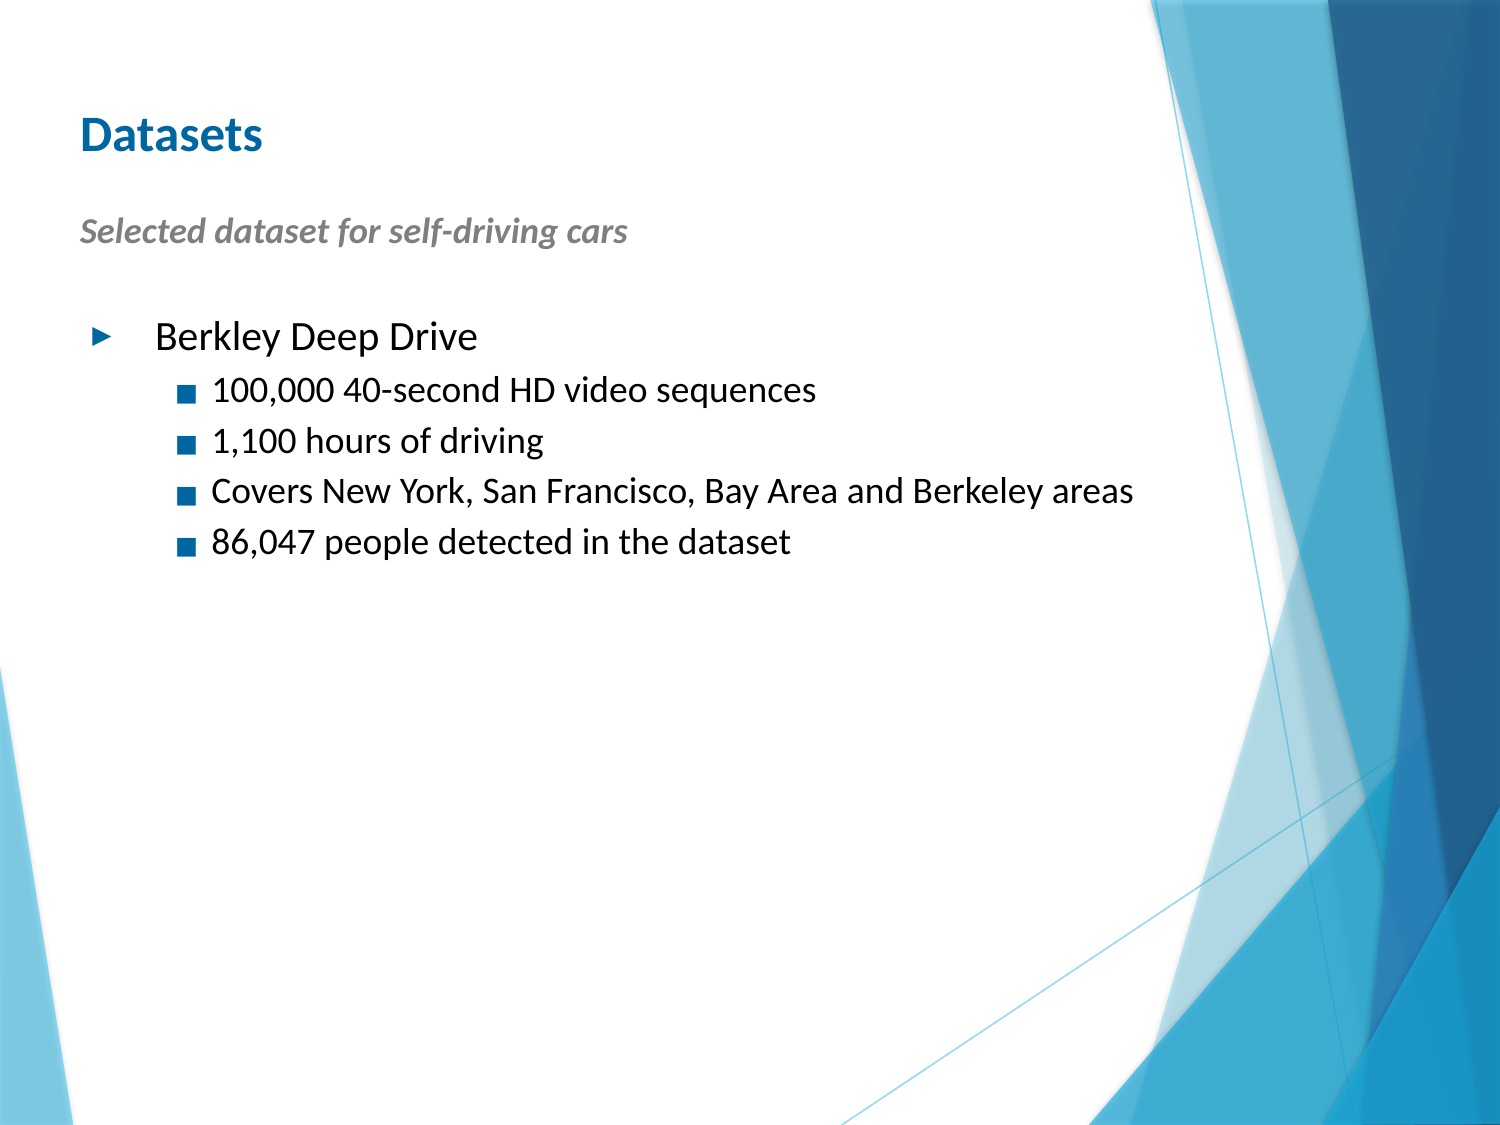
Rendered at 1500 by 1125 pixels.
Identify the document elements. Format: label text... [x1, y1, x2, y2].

subtitle Selected dataset for self-driving cars [65, 196, 1447, 266]
list Berkley Deep Drive 100,000 40-second HD video sequences 1,100 hours of driving Covers New York, San Francisco, Bay Area and Berkeley areas 86,047 people detected in the dataset [65, 299, 1447, 980]
title Datasets [65, 92, 1447, 179]
